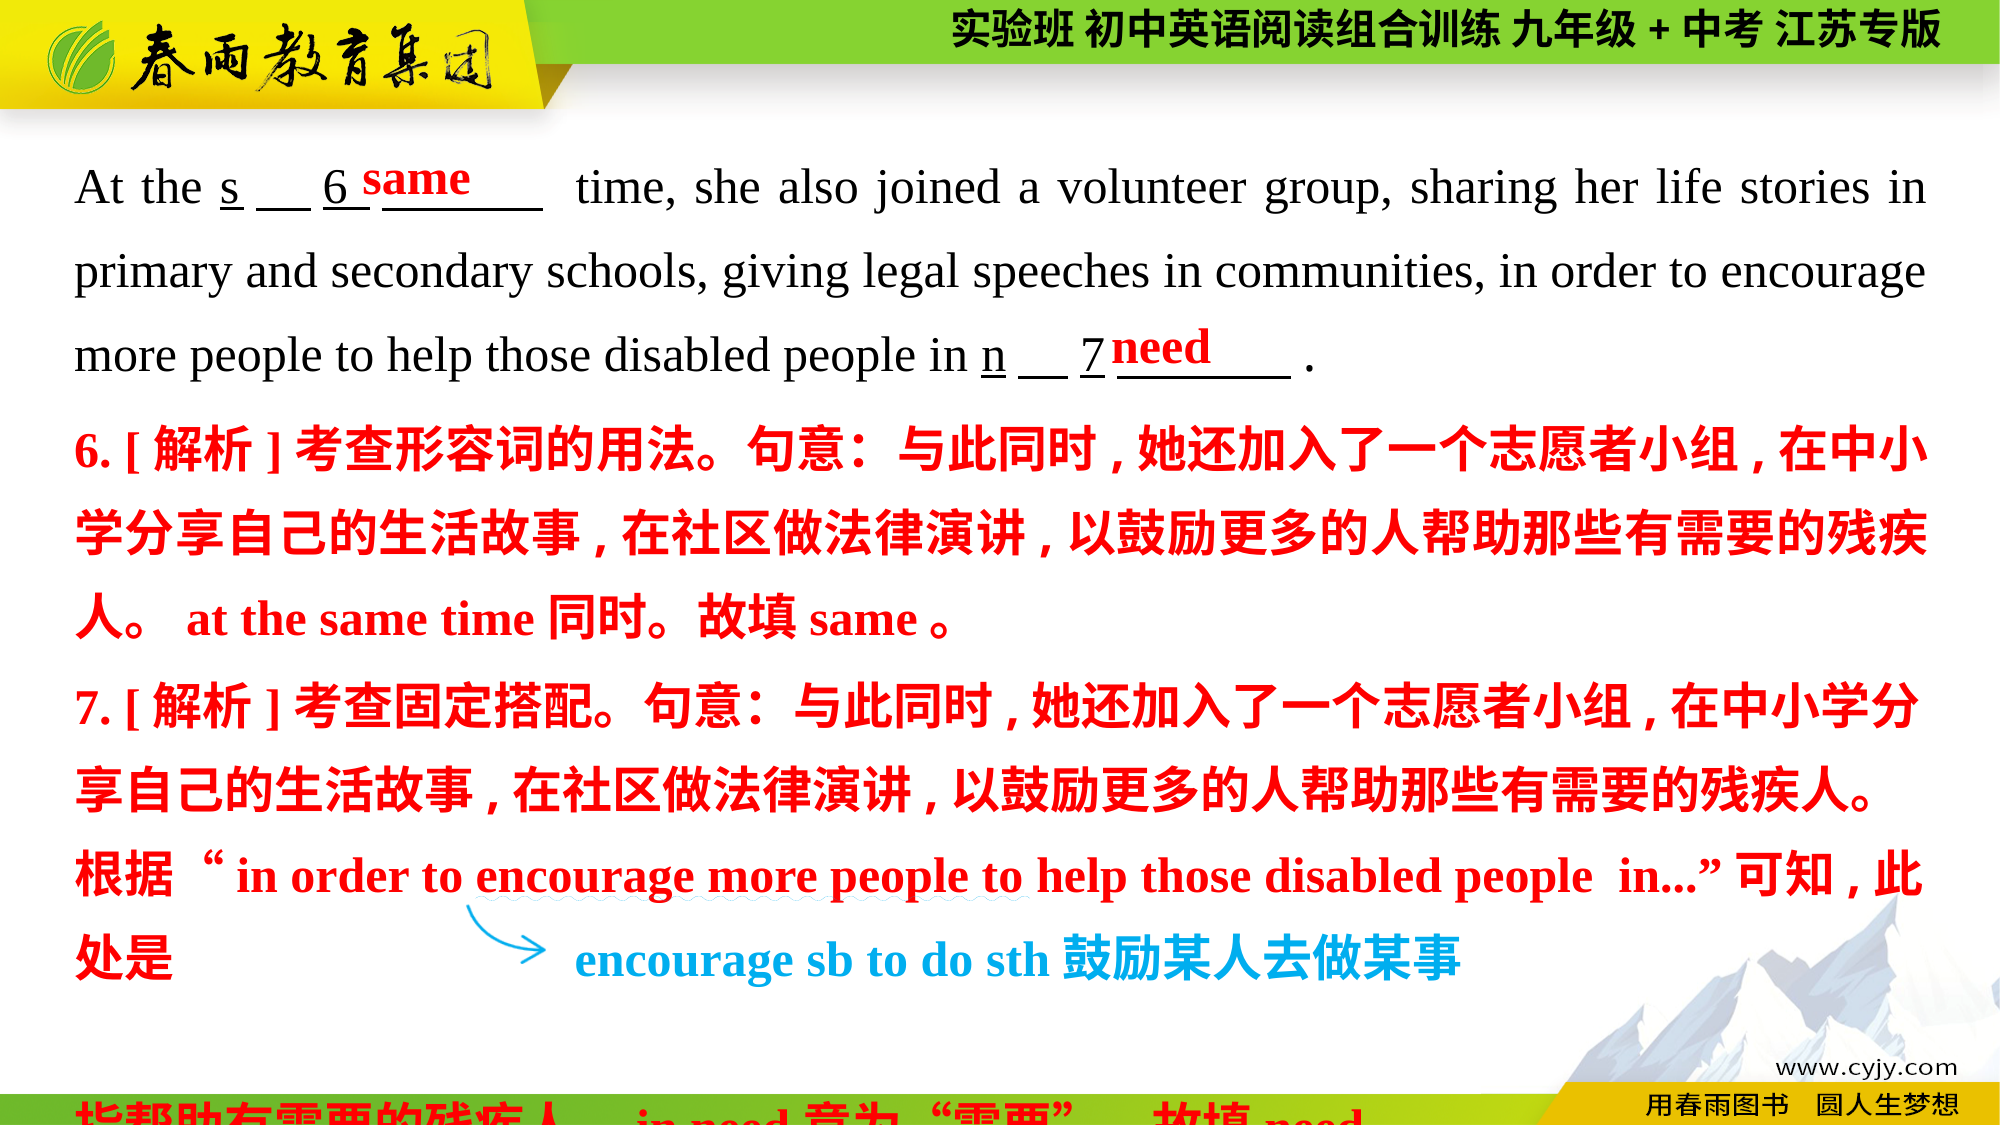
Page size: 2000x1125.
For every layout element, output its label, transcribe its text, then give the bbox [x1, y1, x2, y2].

text_box need [1096, 306, 1226, 381]
picture [0, 0, 2000, 1125]
list At the s 6 time, she also joined a volunteer group, sharing her life stories in primary and secondary schools, giving legal speeches in communities, in order to encourage more people to help those disabled people in n 7 . [59, 122, 1944, 385]
text_box 7. [解析]考查固定搭配。句意：与此同时,她还加入了一个志愿者小组,在中小学分享自己的生活故事,在社区做法律演讲,以鼓励更多的人帮助那些有需要的残疾人。根据“in order to encourage more people to help those disabled people in...”可知,此处是 指帮助有需要的残疾人。in need意为“需要”。故填need。 [59, 653, 1944, 1125]
picture [458, 896, 553, 970]
text_box 6. [解析]考查形容词的用法。句意：与此同时,她还加入了一个志愿者小组,在中小学分享自己的生活故事,在社区做法律演讲,以鼓励更多的人帮助那些有需要的残疾人。at the same time同时。故填same。 [59, 385, 1944, 653]
text_box encourage sb to do sth鼓励某人去做某事 [559, 894, 1477, 994]
text_box same [347, 137, 486, 213]
